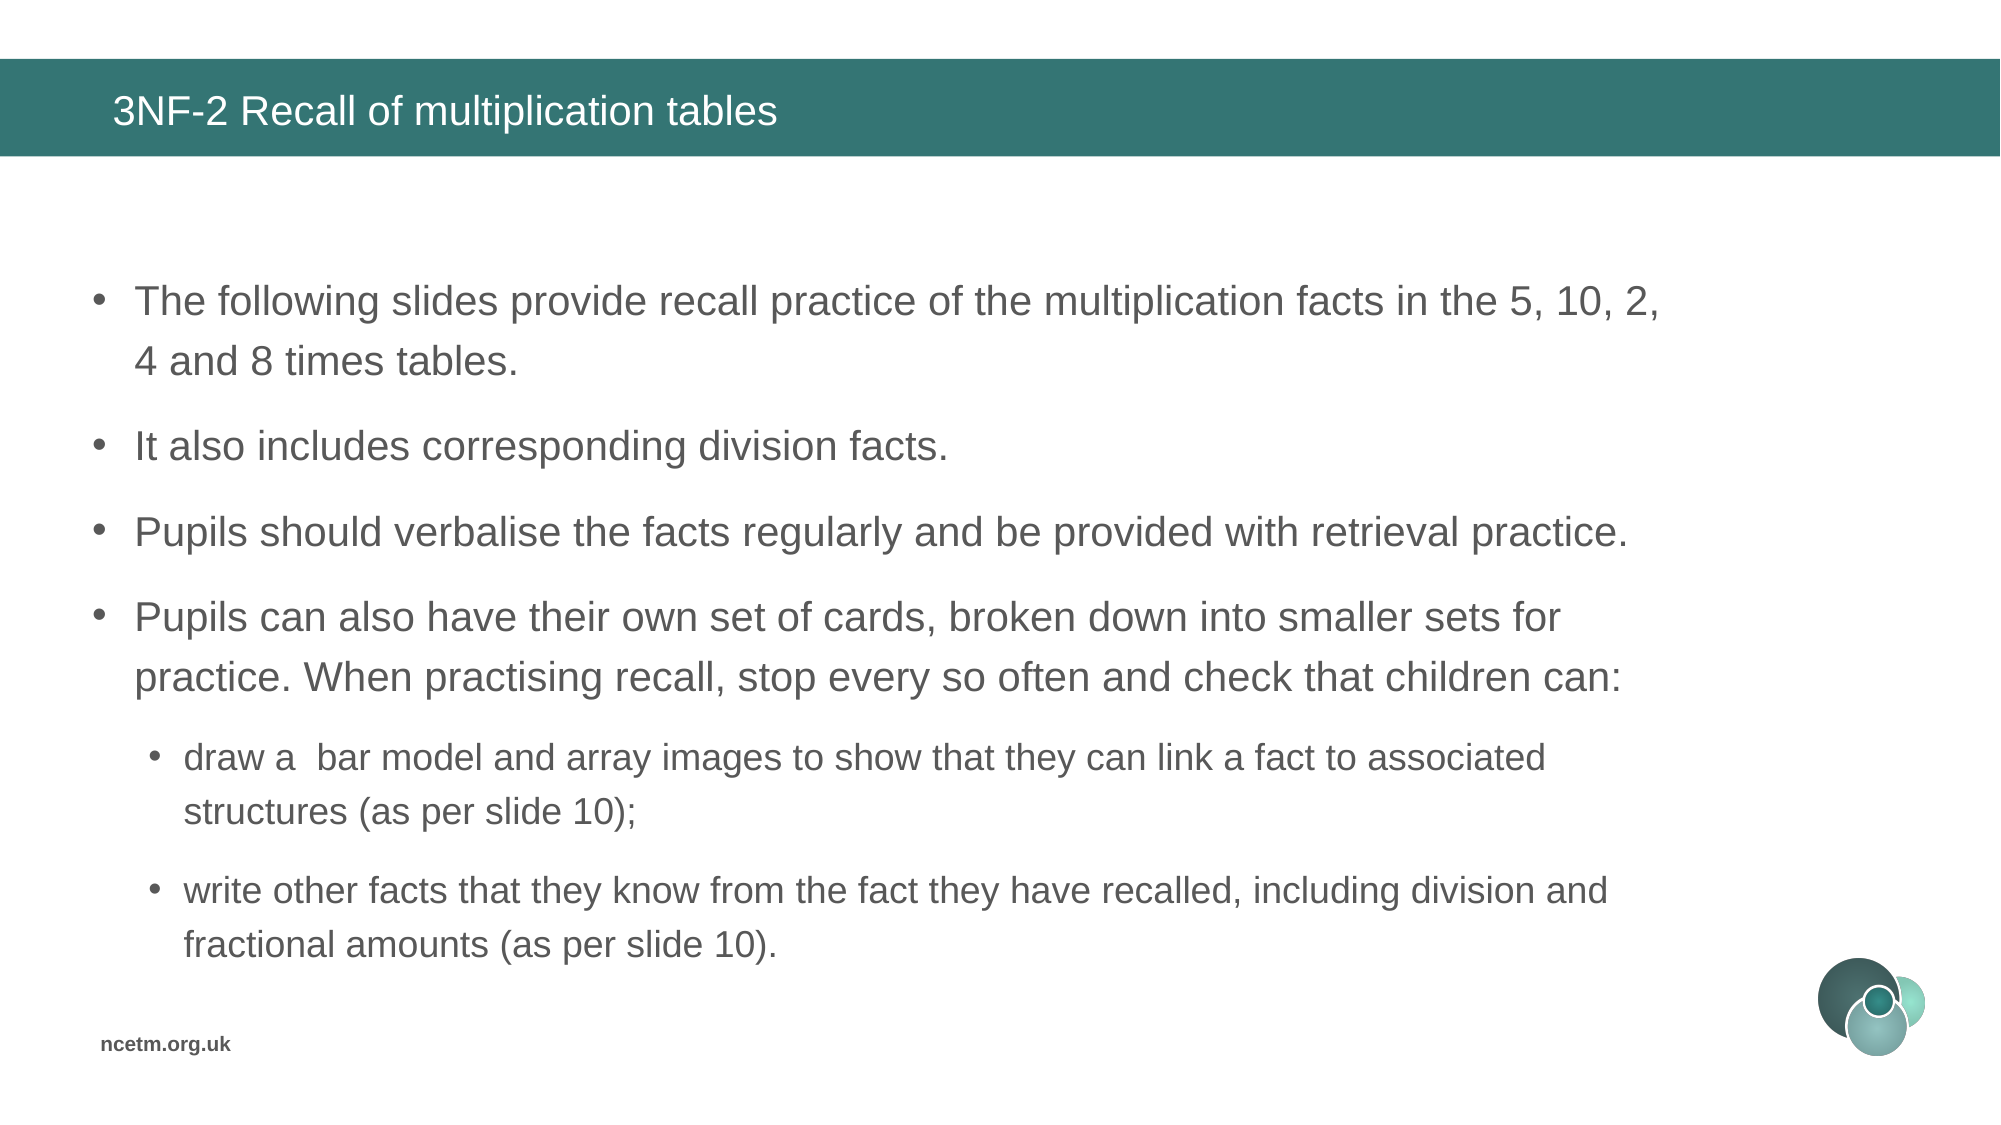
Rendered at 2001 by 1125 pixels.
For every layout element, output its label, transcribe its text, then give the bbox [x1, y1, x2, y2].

picture [1818, 958, 1925, 1056]
text_box The following slides provide recall practice of the multiplication facts in the 5, 10, 2, 4 and 8 times tables. It also includes corresponding division facts. Pupils should verbalise the facts regularly and be provided with retrieval practice. Pupils can also have their own set of cards, broken down into smaller sets for practice. When practising recall, stop every so often and check that children can: draw a bar model and array images to show that they can link a fact to associated structures (as per slide 10); write other facts that they know from the fact they have recalled, including division and fractional amounts (as per slide 10). [77, 256, 1704, 539]
title 3NF-2 Recall of multiplication tables [97, 76, 1945, 147]
